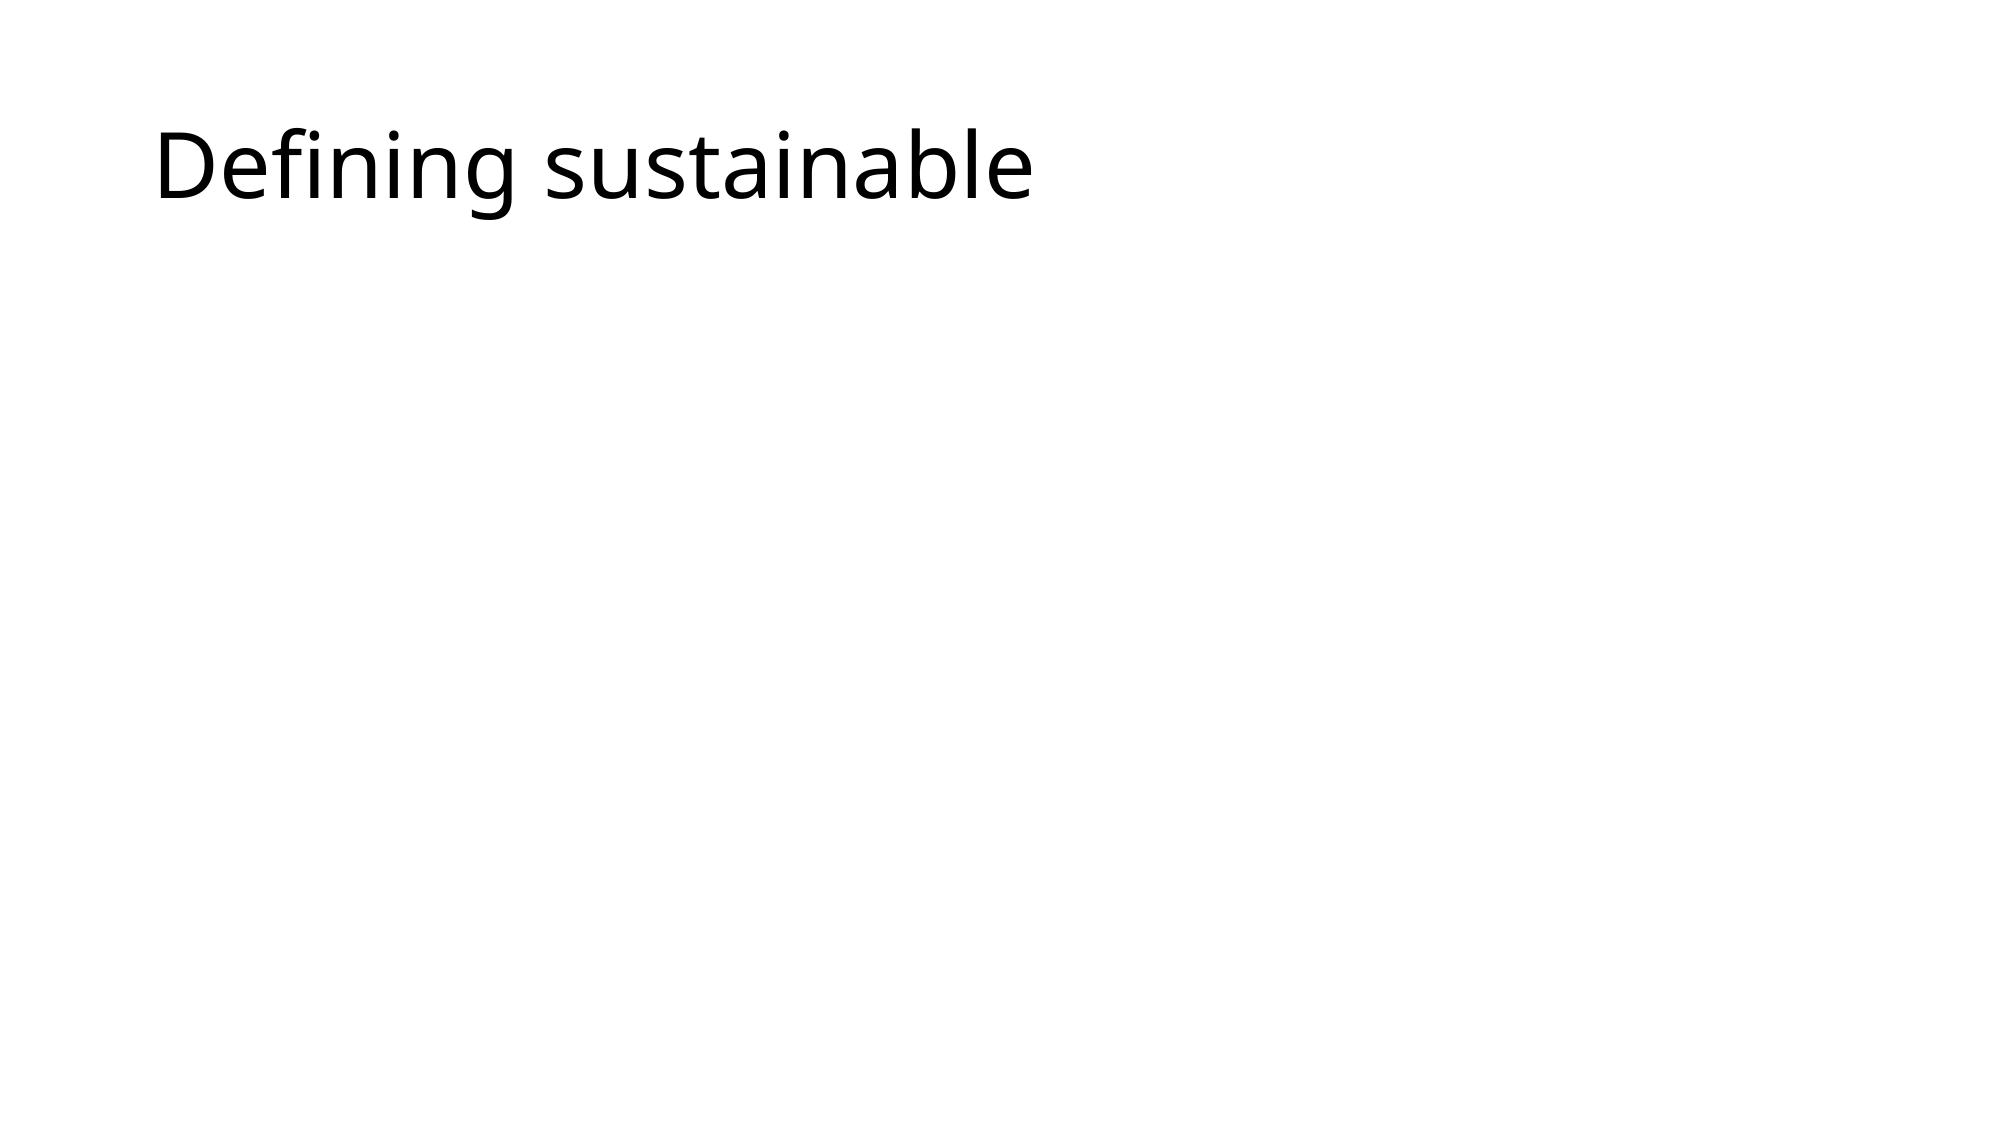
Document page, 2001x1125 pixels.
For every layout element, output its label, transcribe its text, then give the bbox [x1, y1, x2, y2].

title Defining sustainable [137, 59, 1863, 278]
